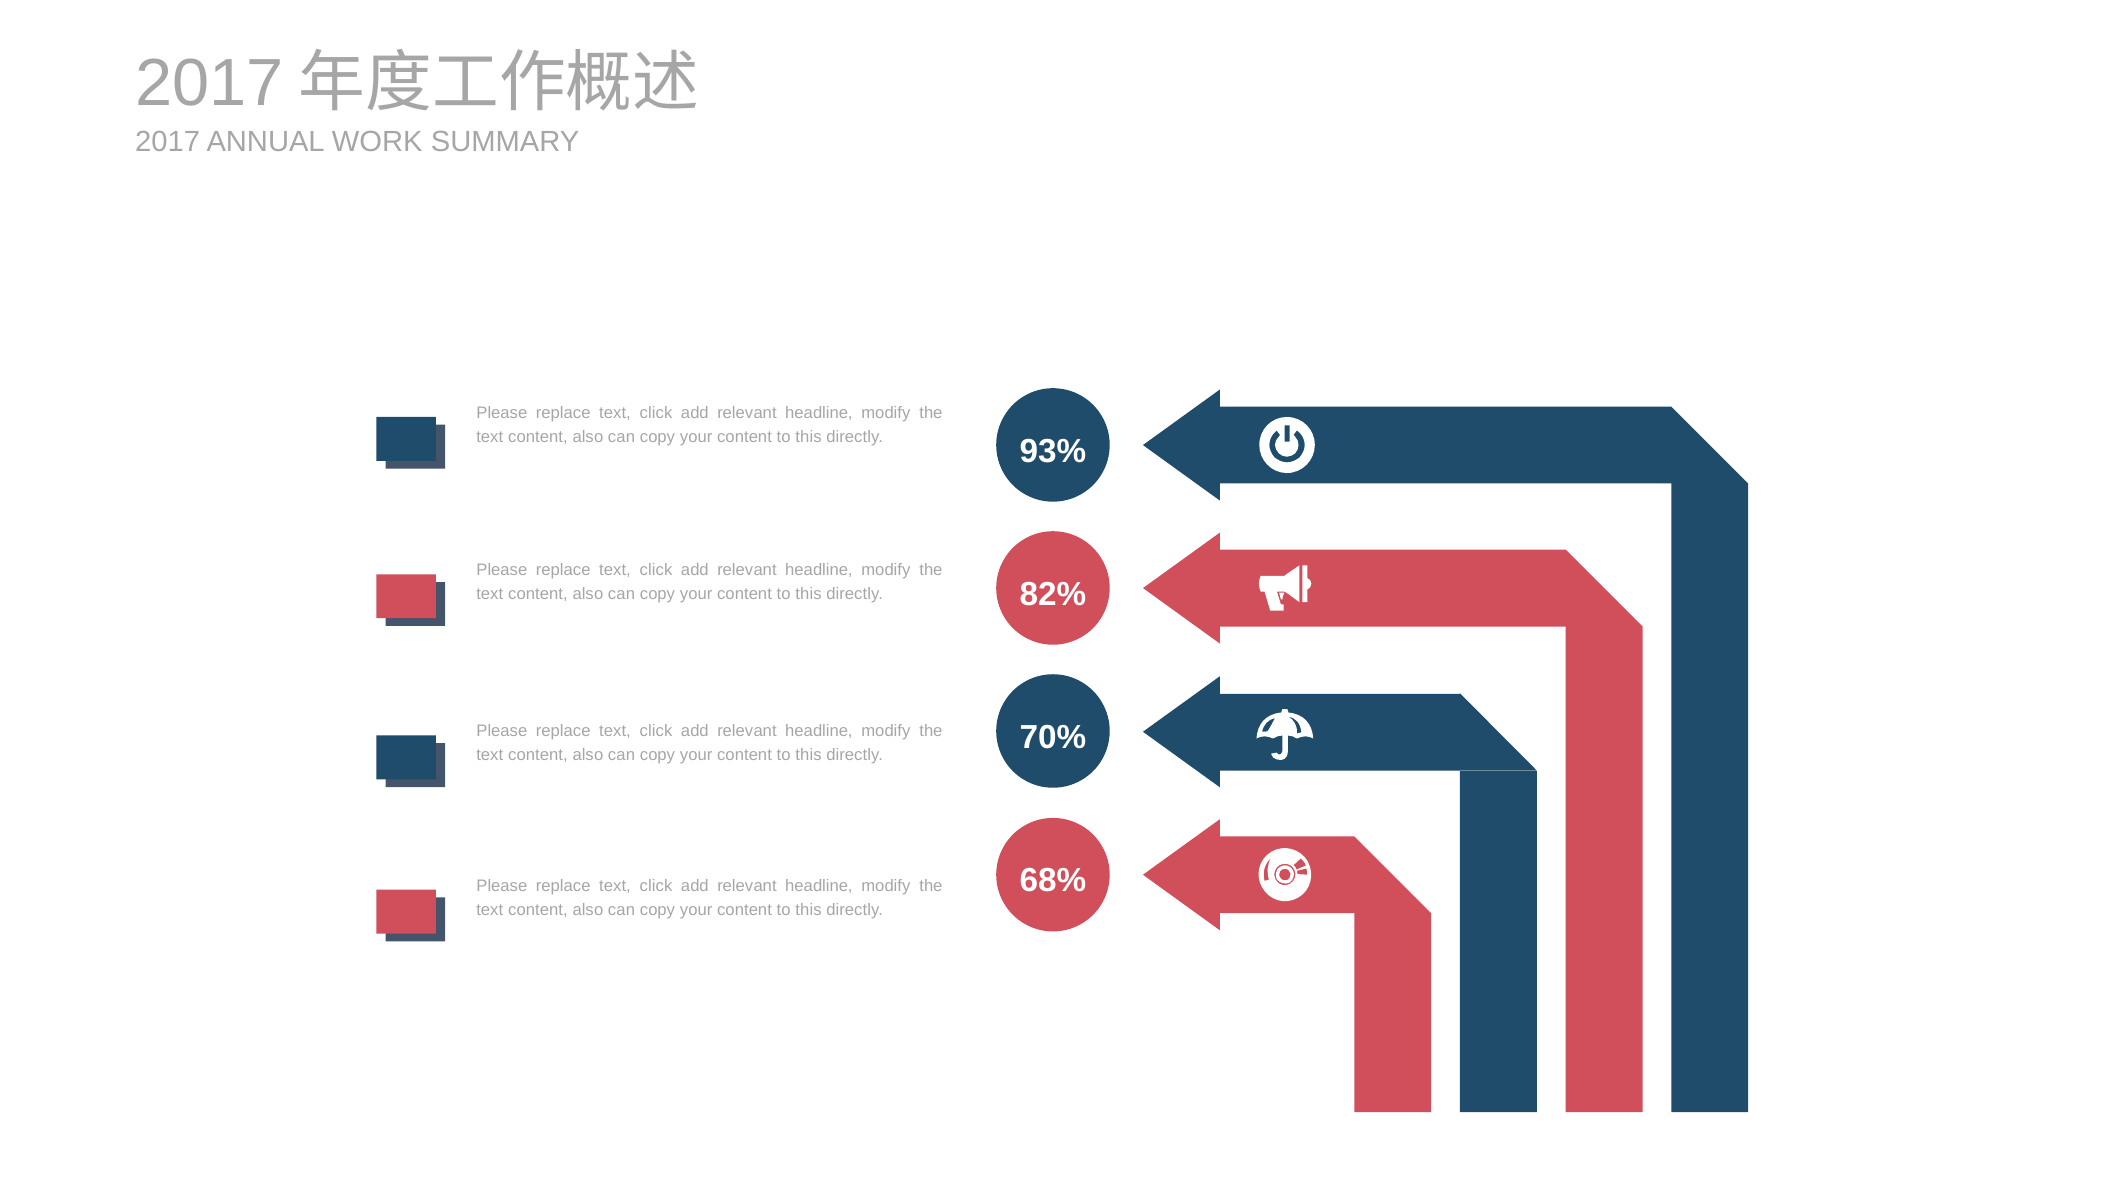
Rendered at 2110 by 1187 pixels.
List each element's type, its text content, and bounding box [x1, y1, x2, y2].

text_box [376, 416, 446, 469]
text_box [376, 889, 446, 942]
text_box Please replace text, click add relevant headline, modify the text content, also can copy your content to this directly. [461, 547, 959, 611]
text_box Please replace text, click add relevant headline, modify the text content, also can copy your content to this directly. [461, 708, 959, 772]
text_box 2017 ANNUAL WORK SUMMARY [135, 122, 596, 158]
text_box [376, 735, 446, 788]
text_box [996, 817, 1110, 932]
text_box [996, 388, 1110, 502]
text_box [996, 674, 1110, 788]
text_box Please replace text, click add relevant headline, modify the text content, also can copy your content to this directly. [461, 390, 959, 453]
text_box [376, 574, 446, 626]
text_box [1142, 389, 1749, 1112]
text_box Please replace text, click add relevant headline, modify the text content, also can copy your content to this directly. [461, 863, 959, 926]
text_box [1142, 819, 1432, 1112]
text_box 2017年度工作概述 [135, 38, 783, 119]
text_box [996, 531, 1110, 645]
